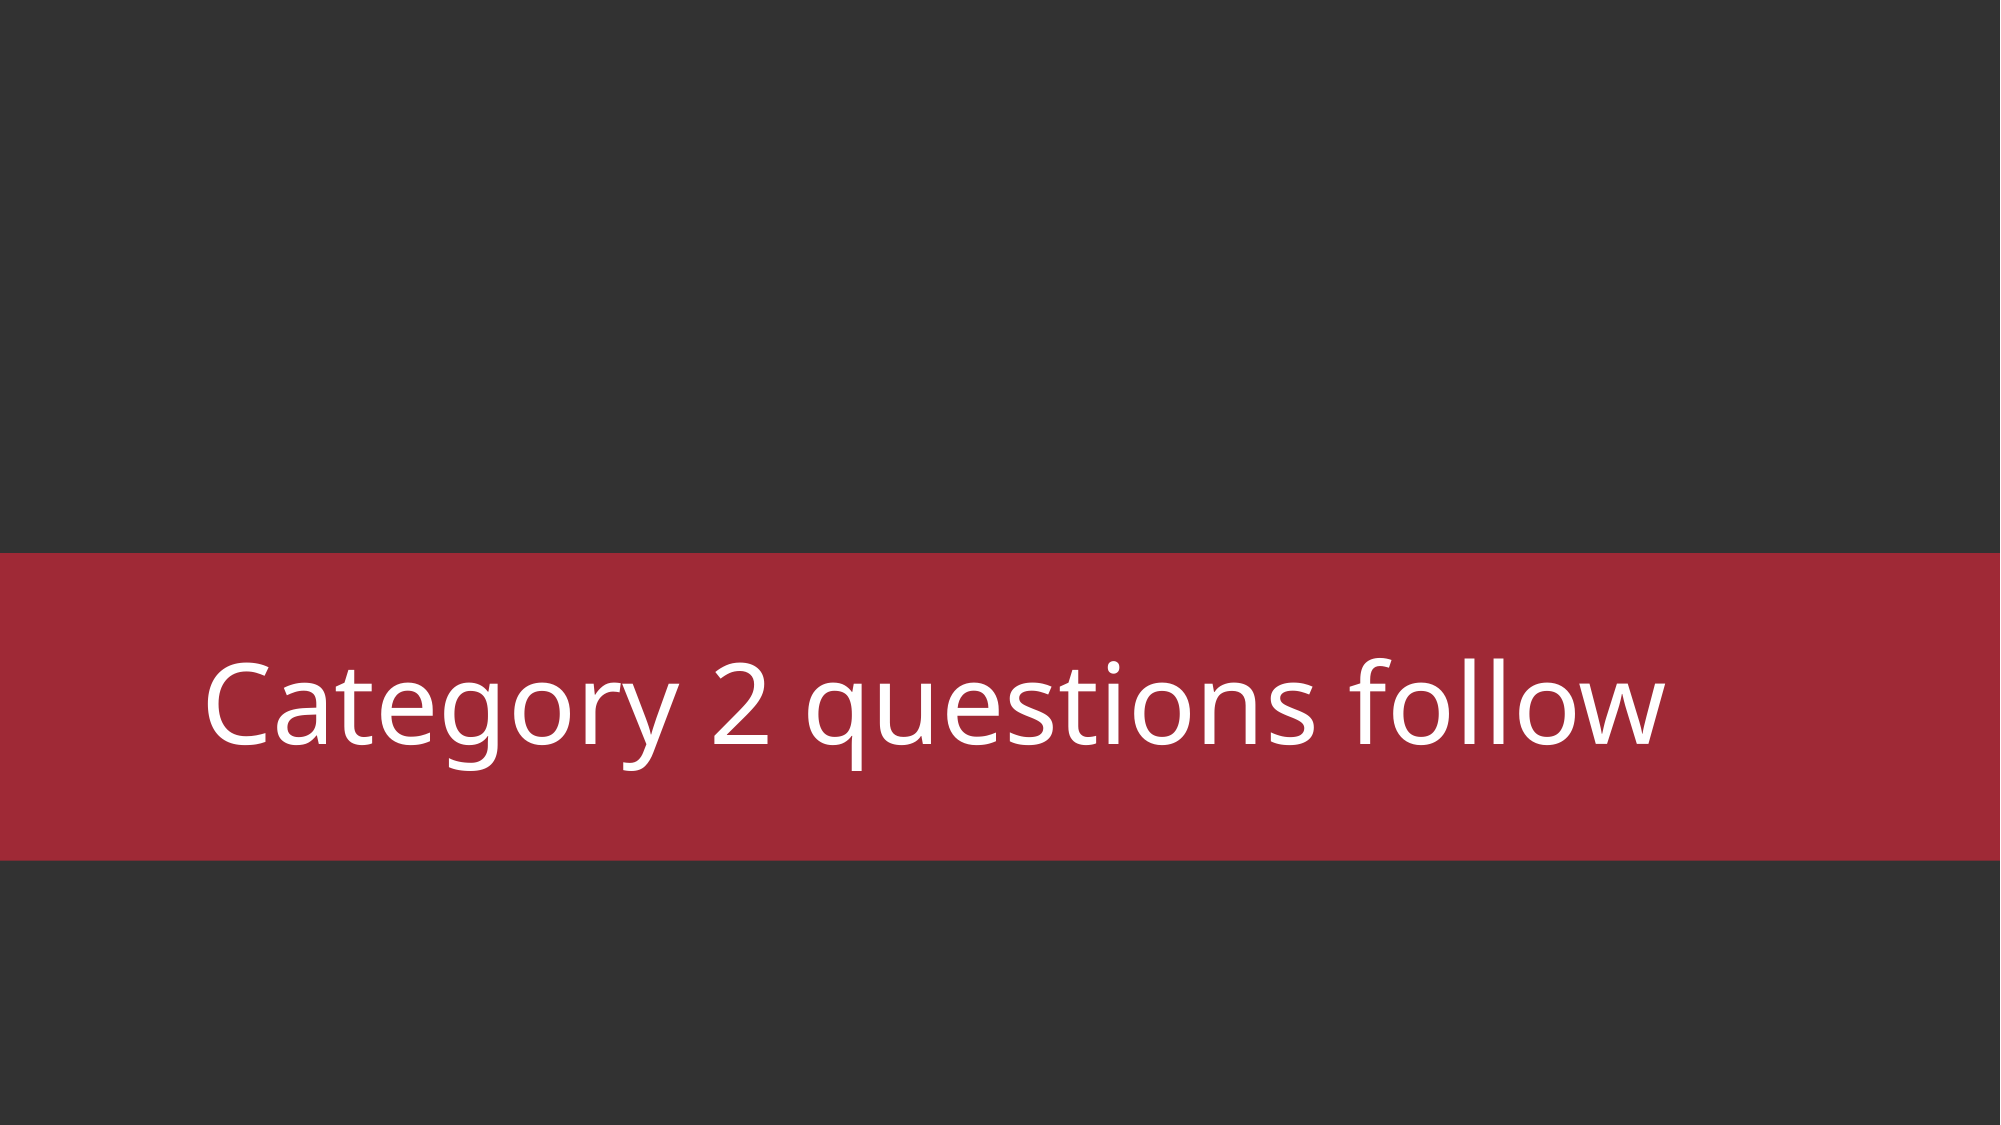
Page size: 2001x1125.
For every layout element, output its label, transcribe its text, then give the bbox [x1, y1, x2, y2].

title Category 2 questions follow [185, 577, 1963, 838]
